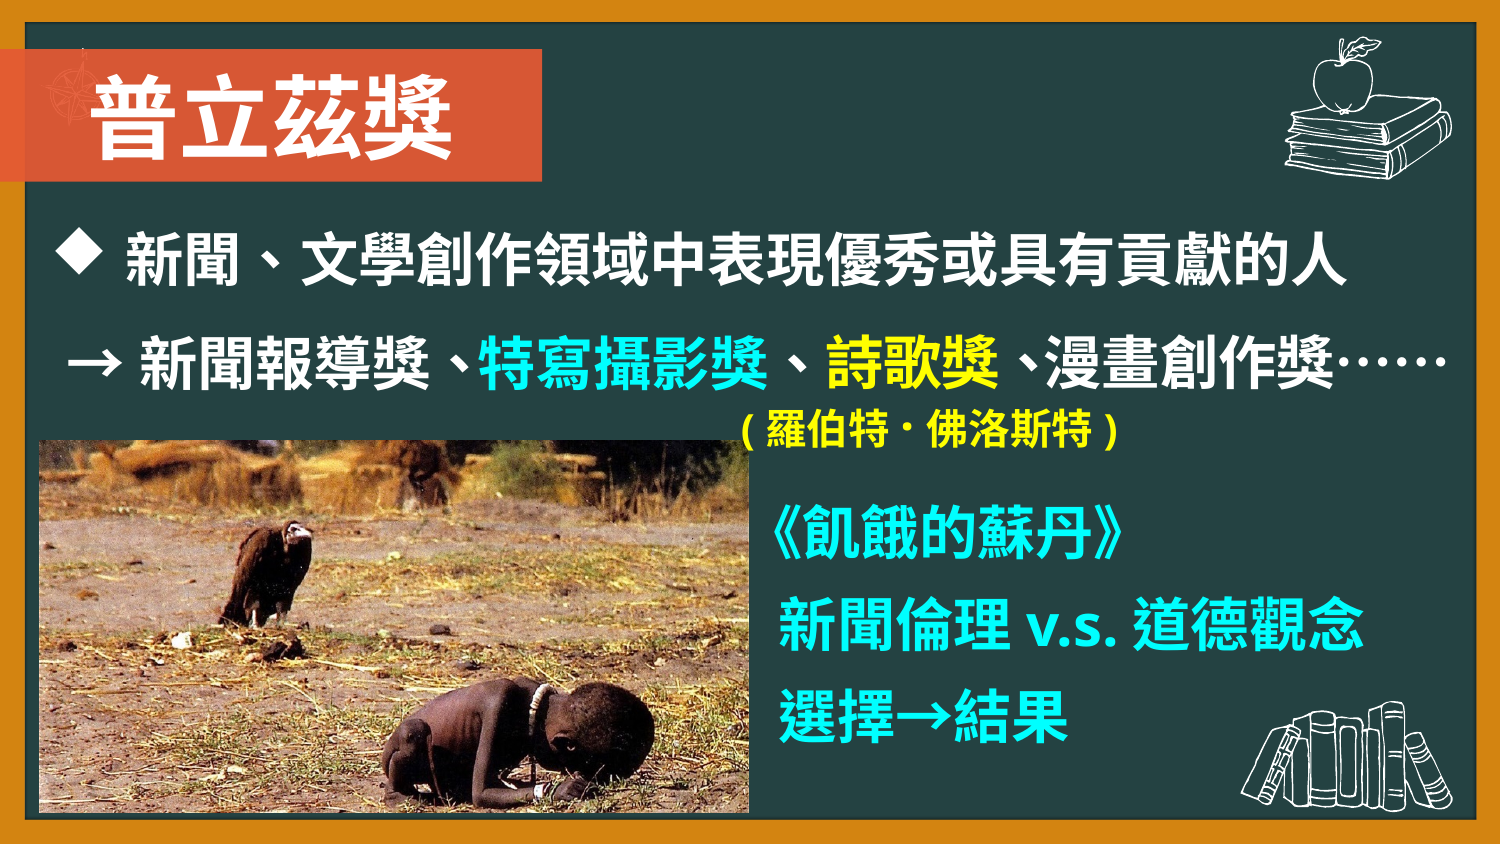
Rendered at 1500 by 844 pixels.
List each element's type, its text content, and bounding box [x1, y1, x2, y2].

text_box 《飢餓的蘇丹》 [749, 488, 1191, 574]
text_box 普立茲獎 [0, 48, 543, 183]
text_box 特寫攝影獎、 [462, 319, 810, 405]
text_box →新聞報導獎、 [52, 319, 462, 405]
text_box 詩歌獎、 [810, 319, 1073, 386]
text_box (羅伯特·佛洛斯特) [726, 386, 1133, 462]
text_box 新聞、文學創作領域中表現優秀或具有貢獻的人 [35, 215, 1456, 301]
text_box 新聞倫理v.s.道德觀念 [764, 580, 1437, 666]
text_box 選擇→結果 [764, 672, 1437, 758]
picture [0, 0, 1500, 844]
text_box 漫畫創作獎…… [1028, 318, 1467, 404]
